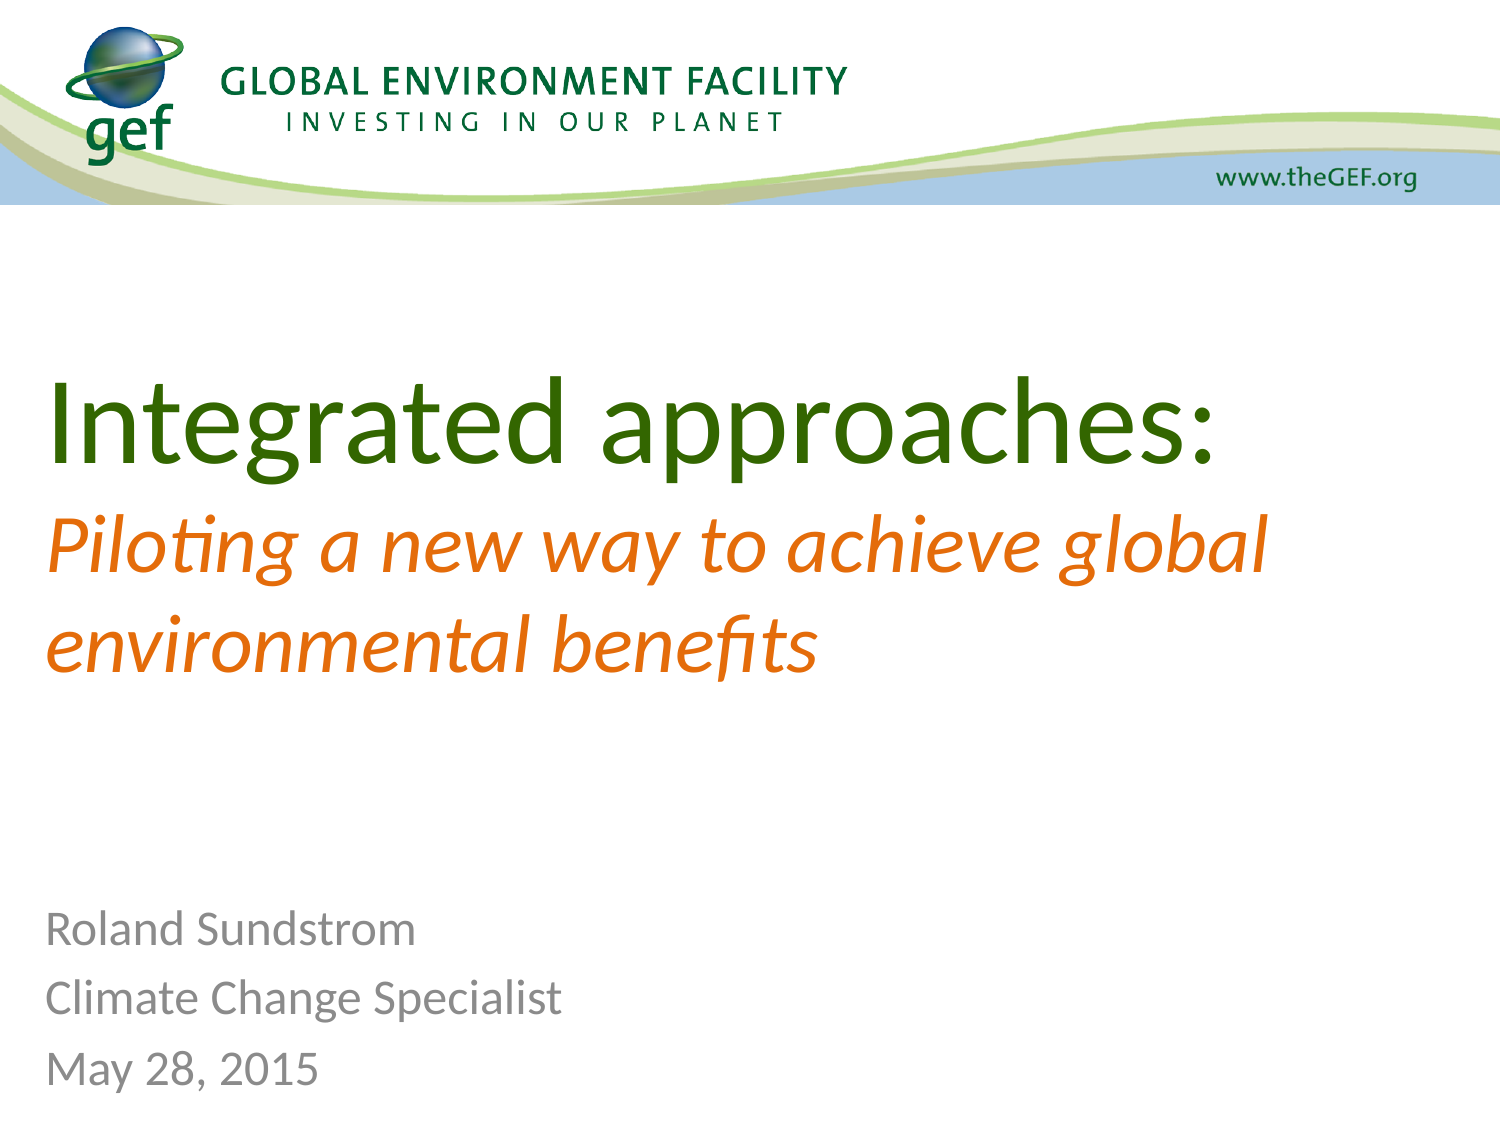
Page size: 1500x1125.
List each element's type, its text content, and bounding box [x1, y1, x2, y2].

picture [0, 0, 1500, 205]
subtitle Roland Sundstrom Climate Change Specialist May 28, 2015 [0, 887, 1500, 1125]
title Integrated approaches: Piloting a new way to achieve global environmental benefits [0, 412, 1500, 726]
